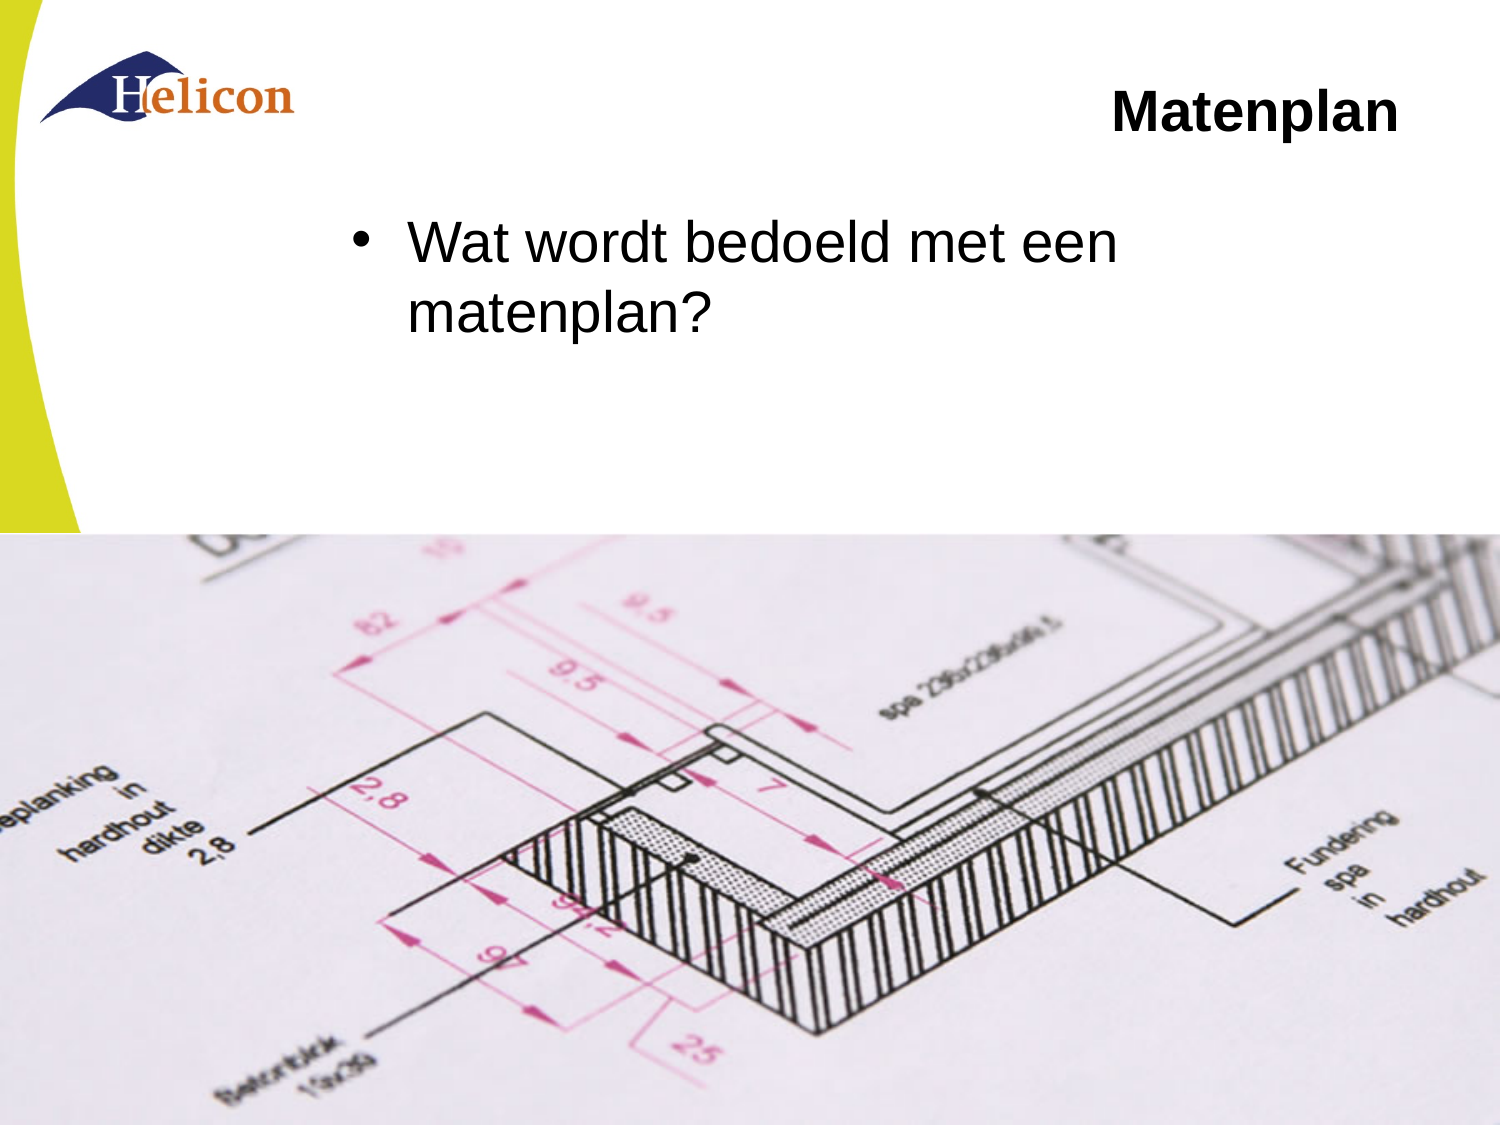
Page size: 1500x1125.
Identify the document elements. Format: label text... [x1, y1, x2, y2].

title Matenplan [324, 54, 1415, 161]
picture [0, 0, 1500, 1125]
list Wat wordt bedoeld met een matenplan? [336, 196, 1425, 531]
